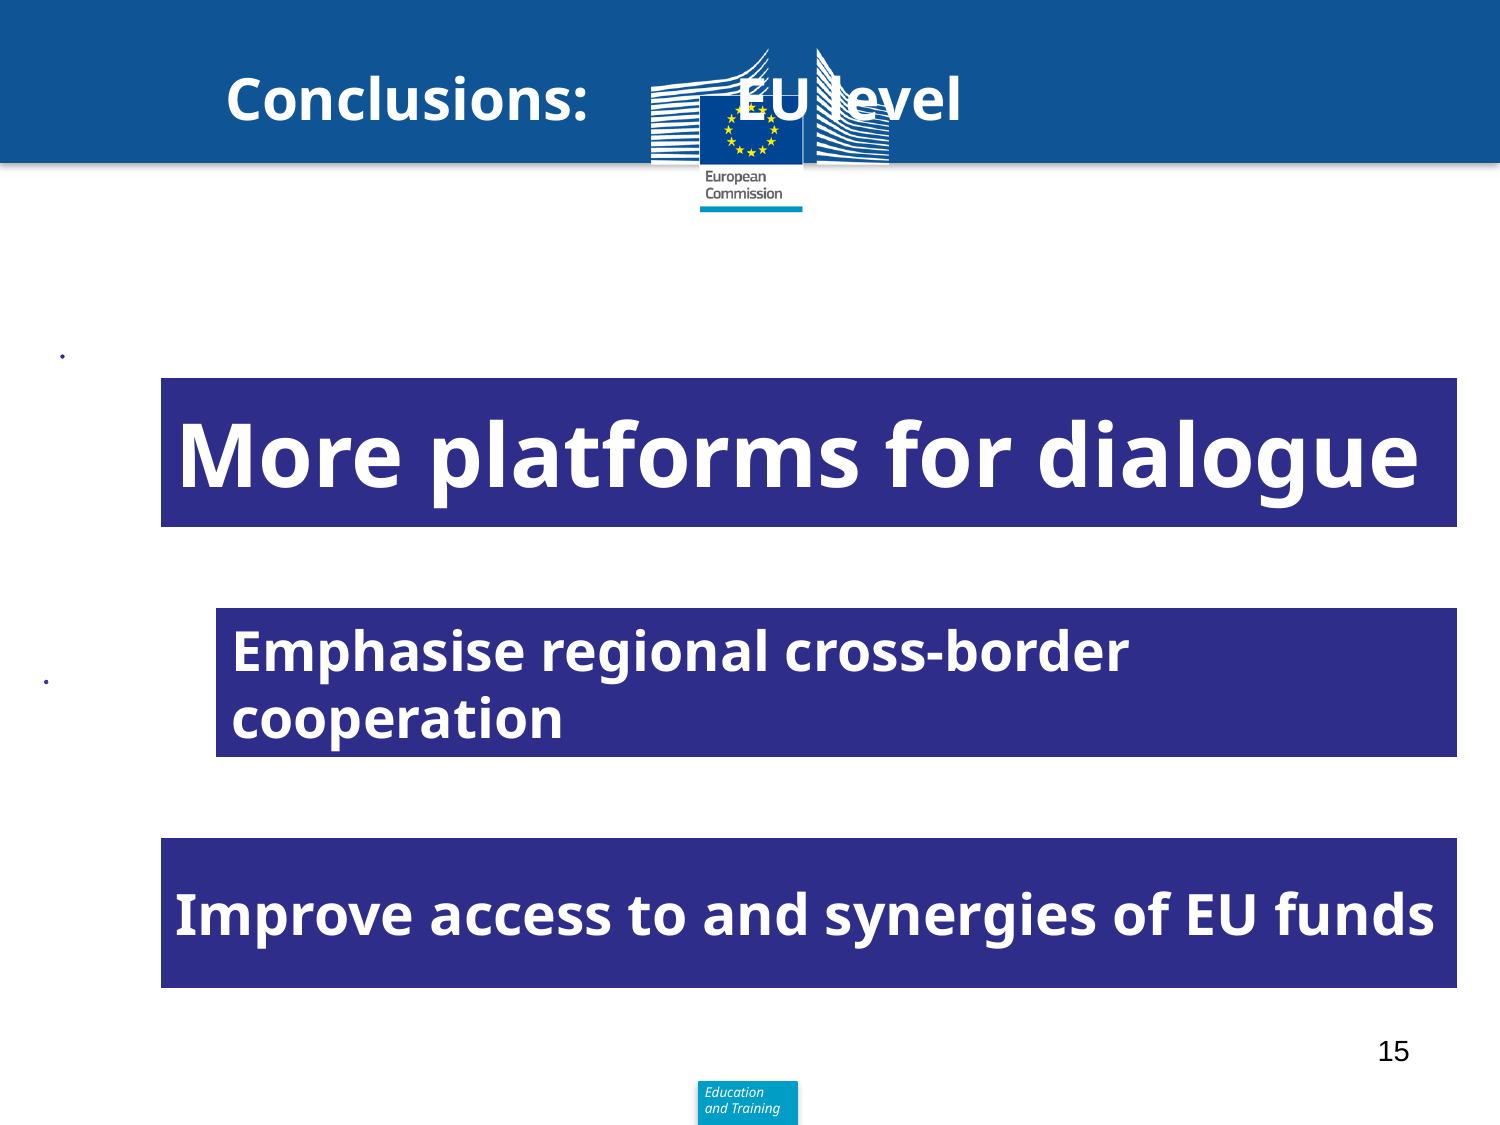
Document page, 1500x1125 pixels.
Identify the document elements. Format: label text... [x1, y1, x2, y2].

text_box Conclusions: EU level [29, 54, 1500, 126]
picture [651, 48, 889, 54]
picture [651, 126, 889, 213]
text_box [41, 231, 1459, 1000]
slide_number 15 [1074, 1024, 1426, 1103]
